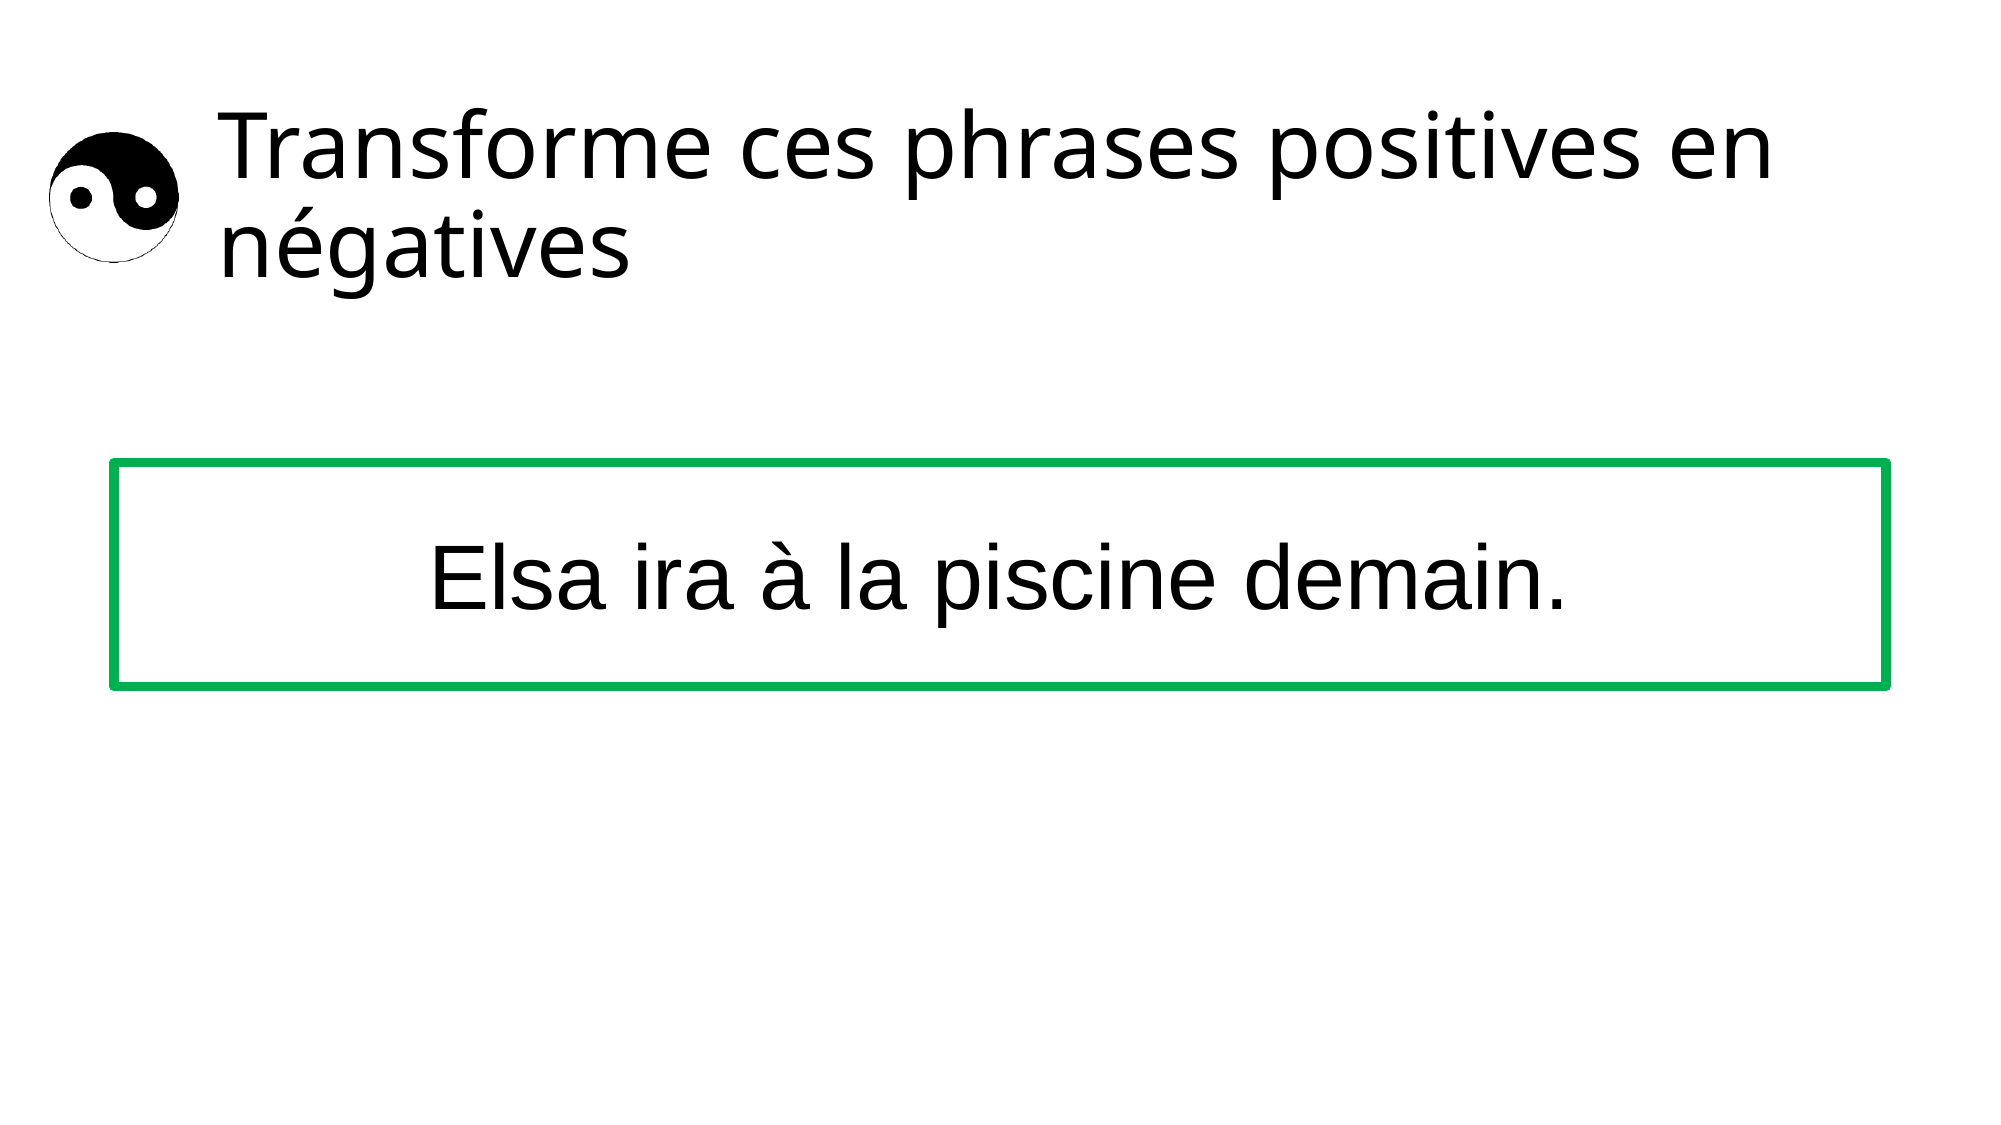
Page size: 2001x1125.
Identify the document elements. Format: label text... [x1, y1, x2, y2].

list Elsa ira à la piscine demain. [114, 462, 1886, 687]
picture [45, 129, 182, 266]
title Transforme ces phrases positives en négatives [202, 132, 1975, 264]
